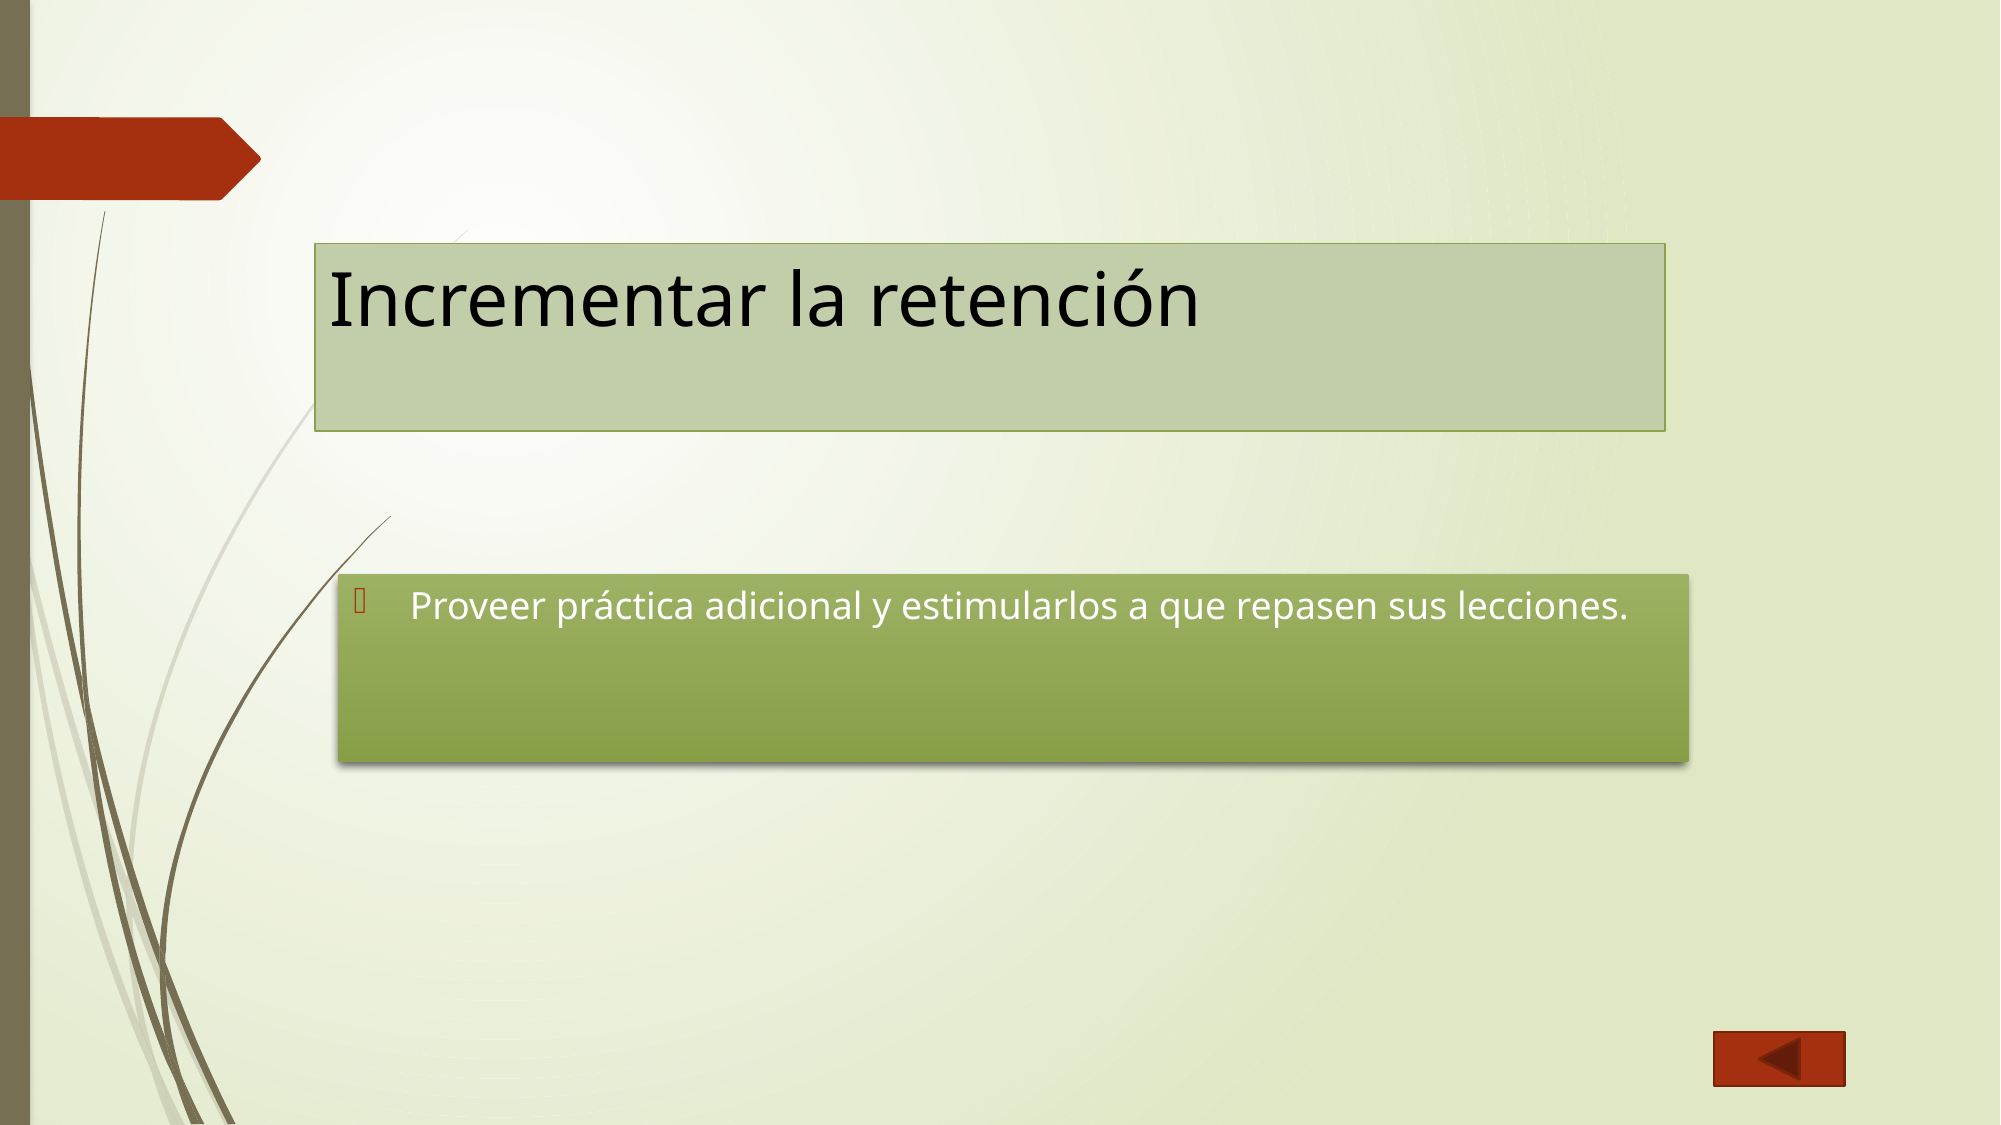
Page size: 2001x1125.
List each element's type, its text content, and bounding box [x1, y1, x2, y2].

title Incrementar la retención [314, 243, 1666, 432]
text_box [1713, 1031, 1846, 1087]
list Proveer práctica adicional y estimularlos a que repasen sus lecciones. [338, 574, 1689, 762]
